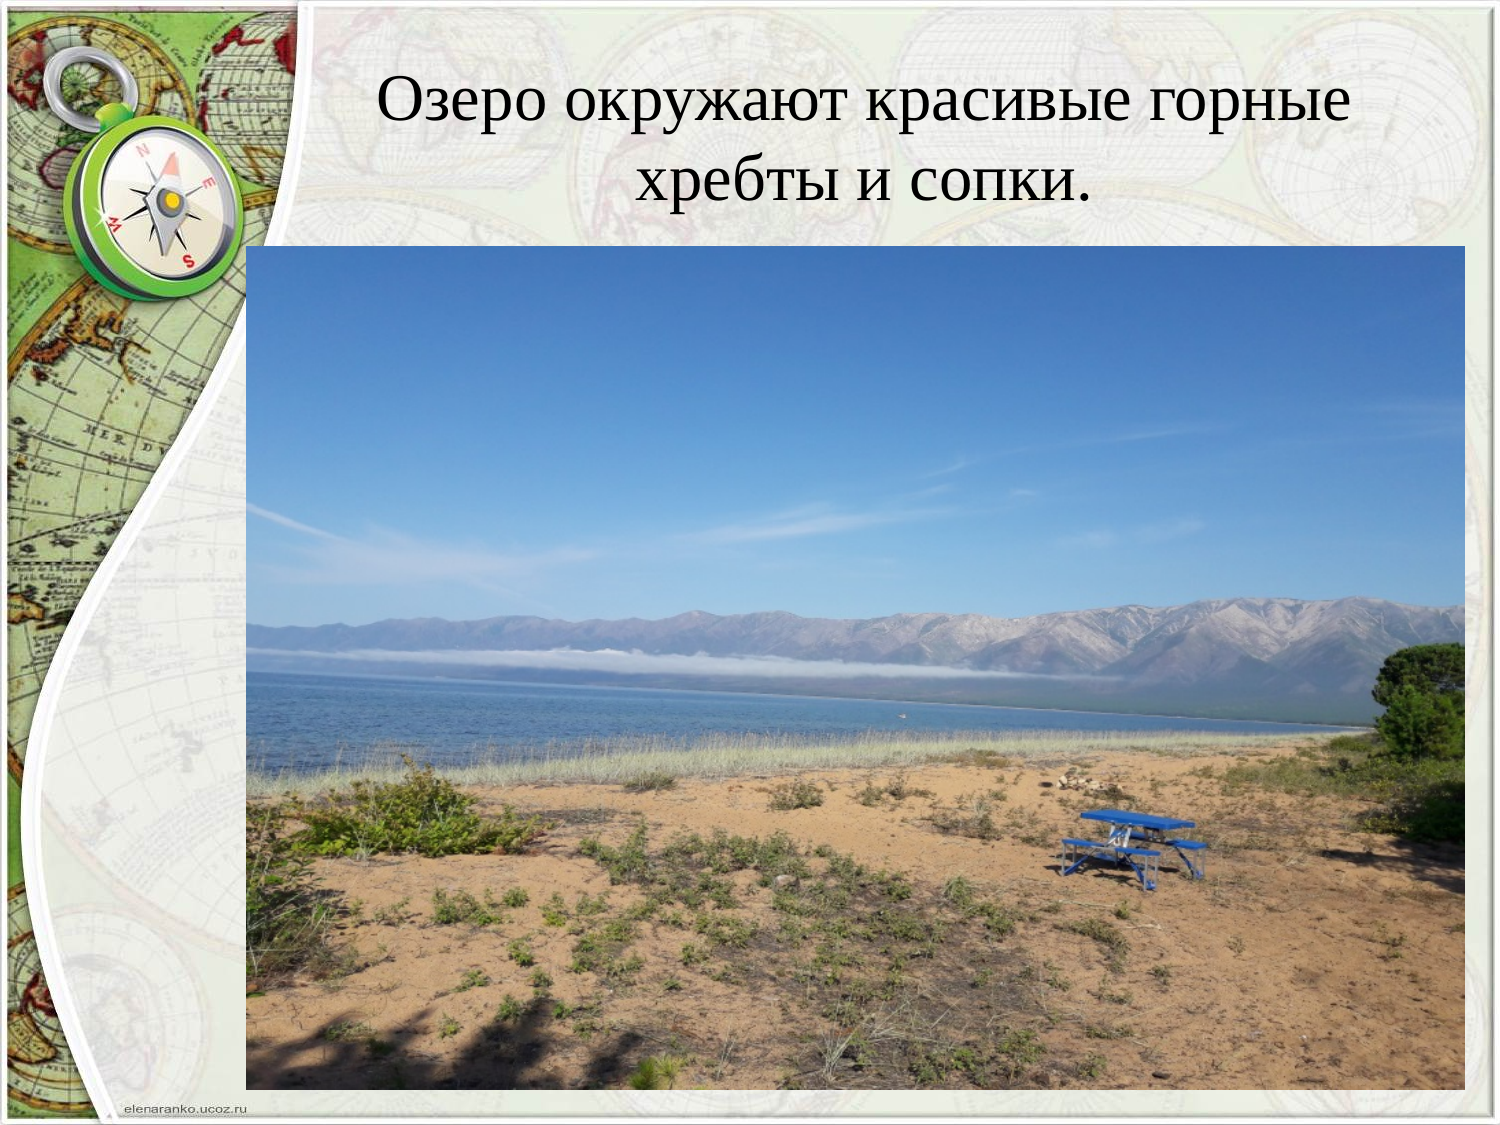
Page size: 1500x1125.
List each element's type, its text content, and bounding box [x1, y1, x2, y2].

picture [0, 0, 1500, 1125]
title Озеро окружают красивые горные хребты и сопки. [304, 45, 1425, 223]
